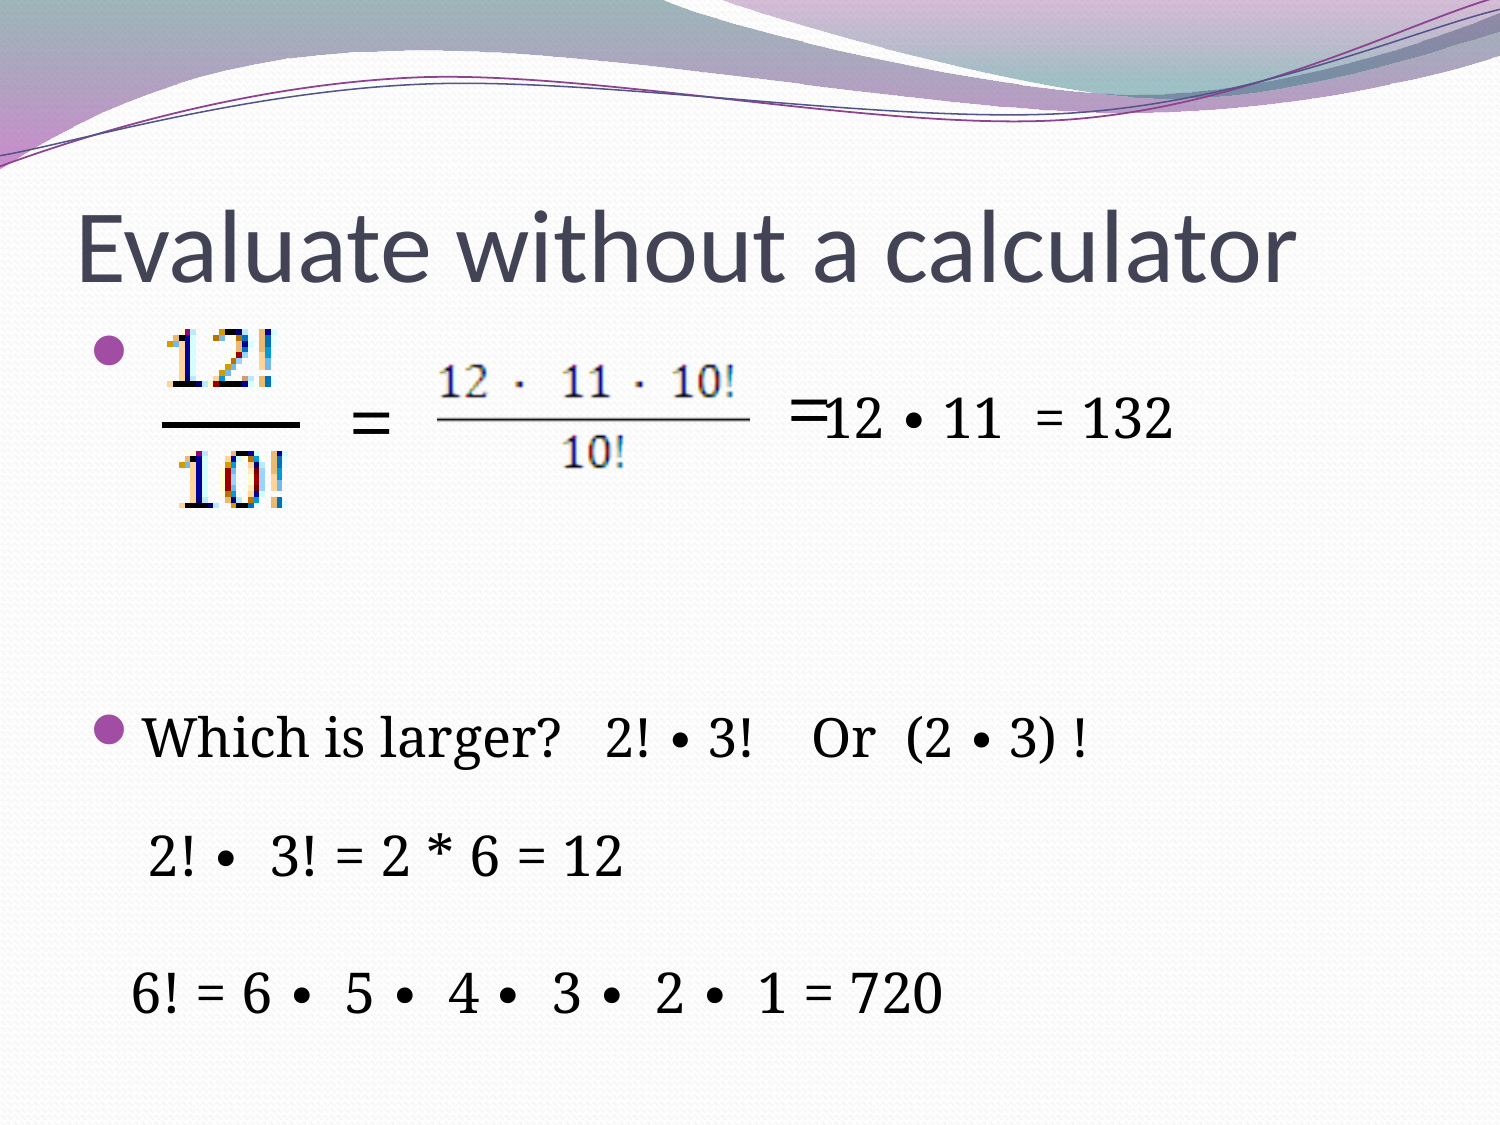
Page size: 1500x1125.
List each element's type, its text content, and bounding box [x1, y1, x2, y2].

text_box 6! = 6 ∙ 5 ∙ 4 ∙ 3 ∙ 2 ∙ 1 = 720 [116, 950, 961, 1033]
text_box 12 ∙ 11 = 132 [870, 375, 1221, 458]
text_box [0, 0, 1500, 75]
text_box = [749, 350, 870, 465]
picture [162, 324, 301, 532]
text_box = [312, 362, 432, 478]
picture [437, 362, 751, 483]
title Evaluate without a calculator [75, 115, 1425, 303]
list Which is larger? 2! ∙ 3! Or (2 ∙ 3) ! [75, 317, 1425, 1038]
text_box 2! ∙ 3! = 2 * 6 = 12 [132, 812, 641, 895]
